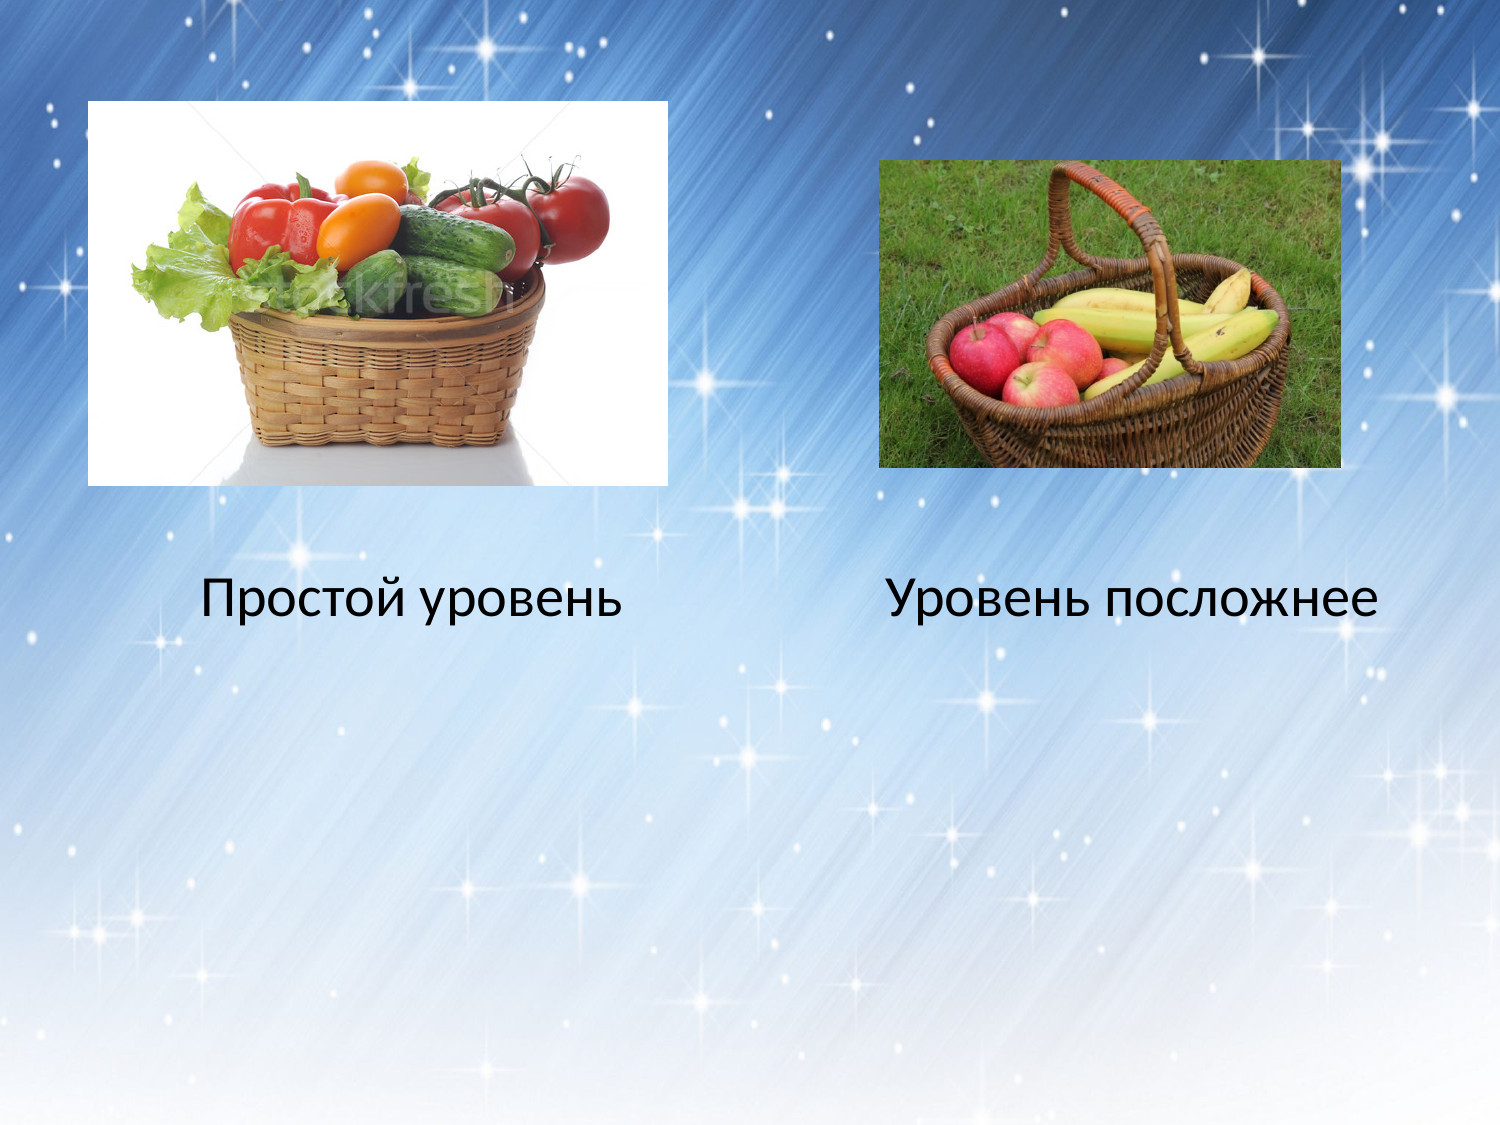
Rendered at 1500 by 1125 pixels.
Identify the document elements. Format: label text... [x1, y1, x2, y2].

picture [0, 0, 1500, 1125]
text_box Простой уровень [185, 550, 638, 636]
text_box Уровень посложнее [870, 550, 1395, 636]
